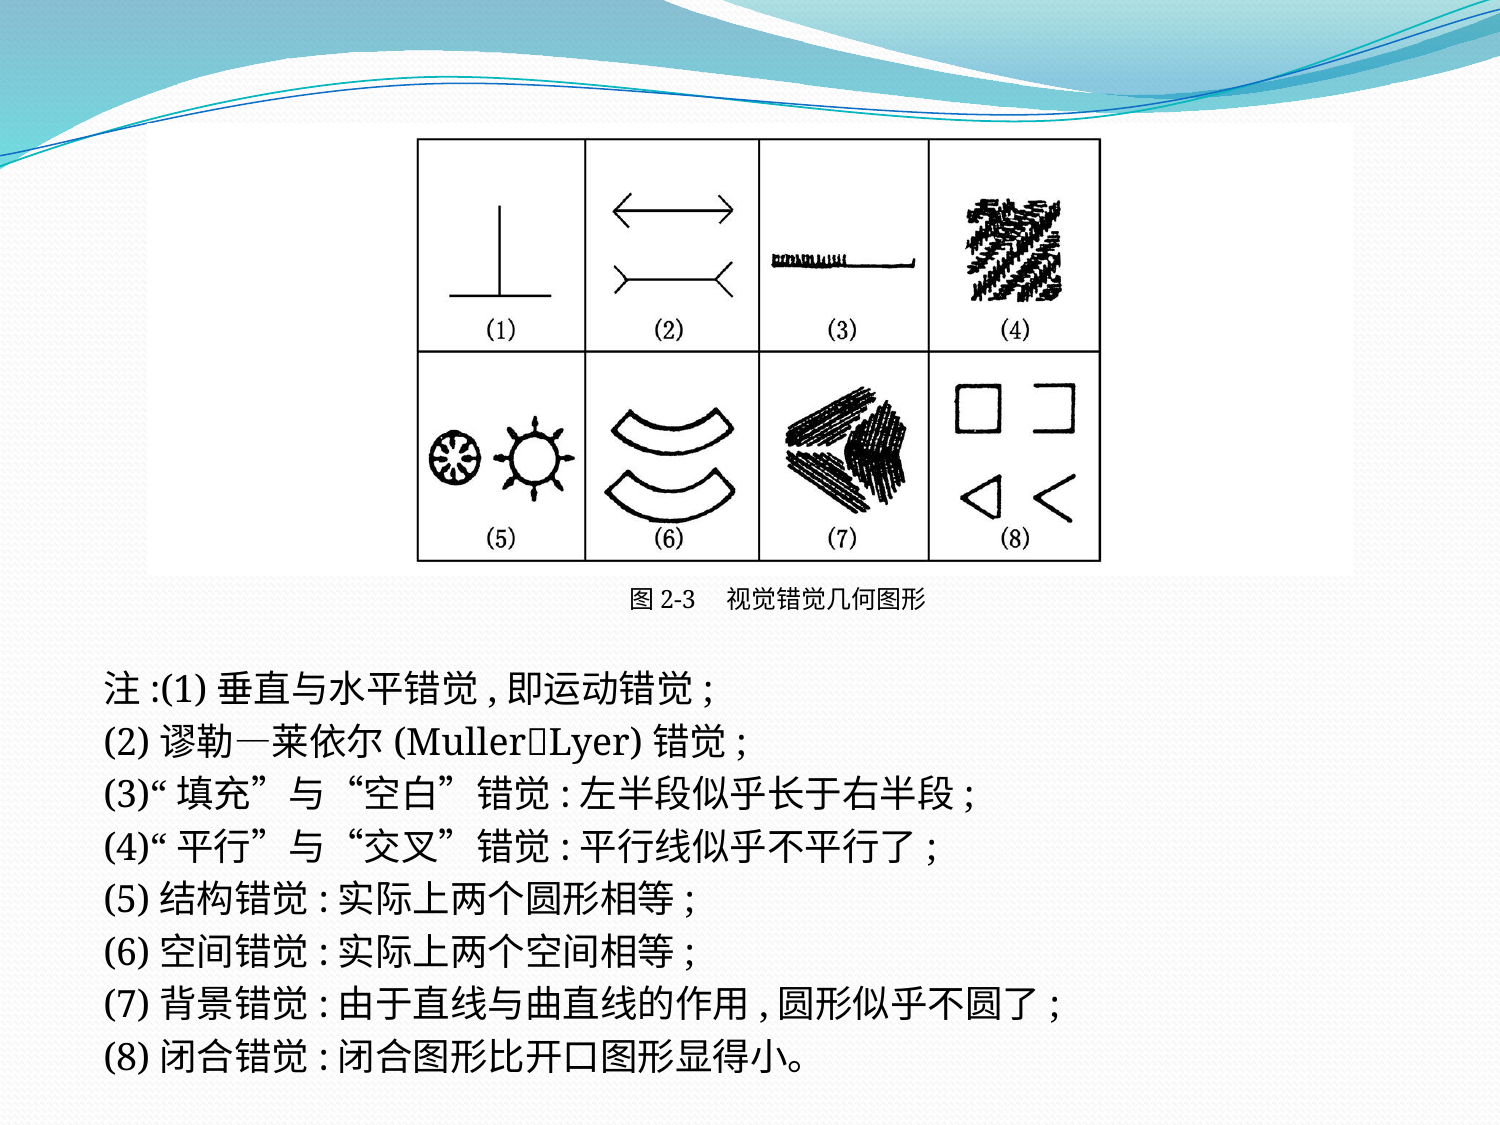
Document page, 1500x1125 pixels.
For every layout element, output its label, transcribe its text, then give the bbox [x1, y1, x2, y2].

text_box 图2-3 视觉错觉几何图形 [614, 587, 942, 621]
picture [147, 123, 1353, 575]
list 注:(1)垂直与水平错觉,即运动错觉; (2)谬勒—莱依尔(Muller􀆼Lyer)错觉; (3)“填充”与“空白”错觉:左半段似乎长于右半段; (4)“平行”与“交叉”错觉:平行线似乎不平行了; (5)结构错觉:实际上两个圆形相等; (6)空间错觉:实际上两个空间相等; (7)背景错觉:由于直线与曲直线的作用,圆形似乎不圆了; (8)闭合错觉:闭合图形比开口图形显得小。 [88, 657, 1439, 1125]
